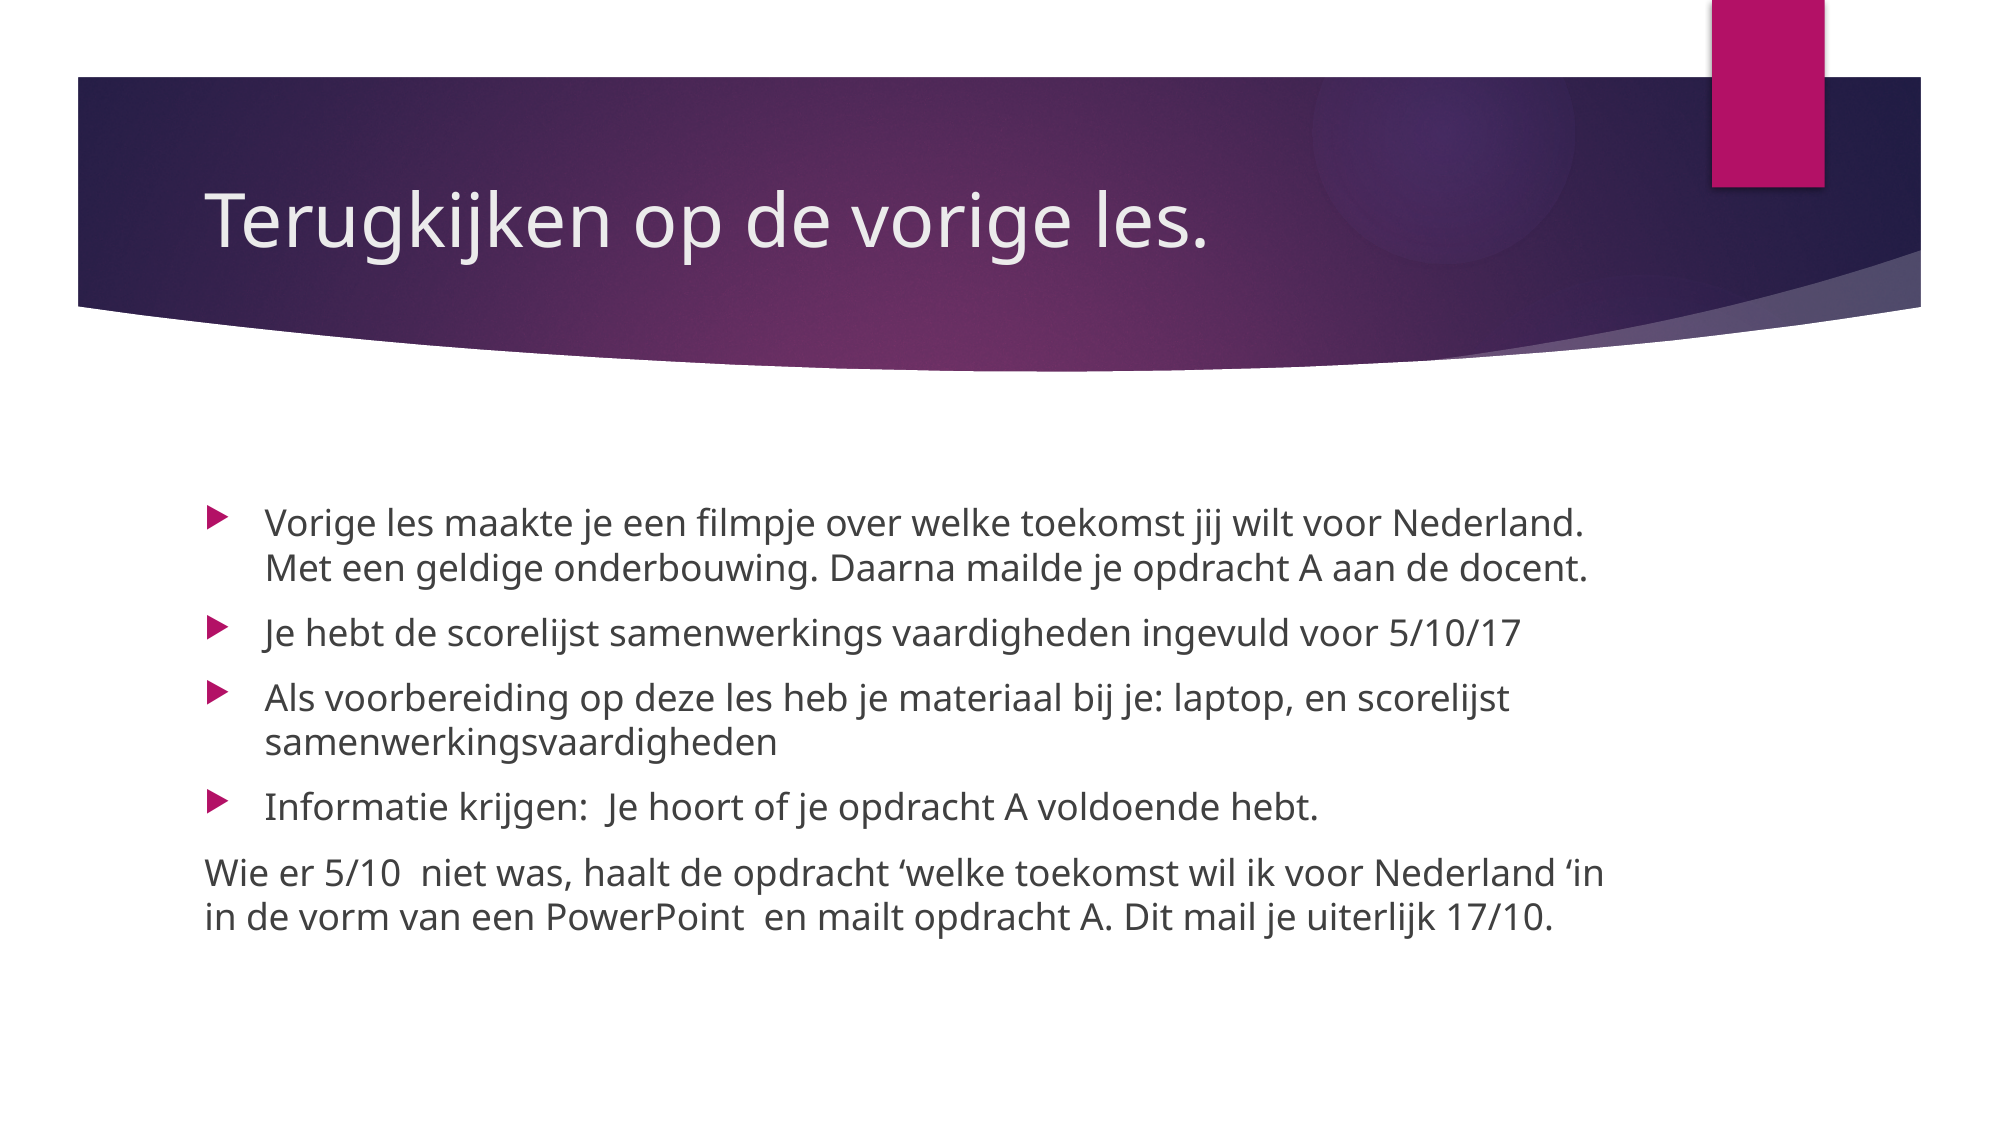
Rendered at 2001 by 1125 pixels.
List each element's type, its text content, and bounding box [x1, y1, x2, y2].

title Terugkijken op de vorige les. [189, 159, 1627, 276]
list Vorige les maakte je een filmpje over welke toekomst jij wilt voor Nederland. Met een geldige onderbouwing. Daarna mailde je opdracht A aan de docent. Je hebt de scorelijst samenwerkings vaardigheden ingevuld voor 5/10/17 Als voorbereiding op deze les heb je materiaal bij je: laptop, en scorelijst samenwerkingsvaardigheden Informatie krijgen: Je hoort of je opdracht A voldoende hebt. Wie er 5/10 niet was, haalt de opdracht ‘welke toekomst wil ik voor Nederland ‘in in de vorm van een PowerPoint en mailt opdracht A. Dit mail je uiterlijk 17/10. [189, 427, 1638, 988]
